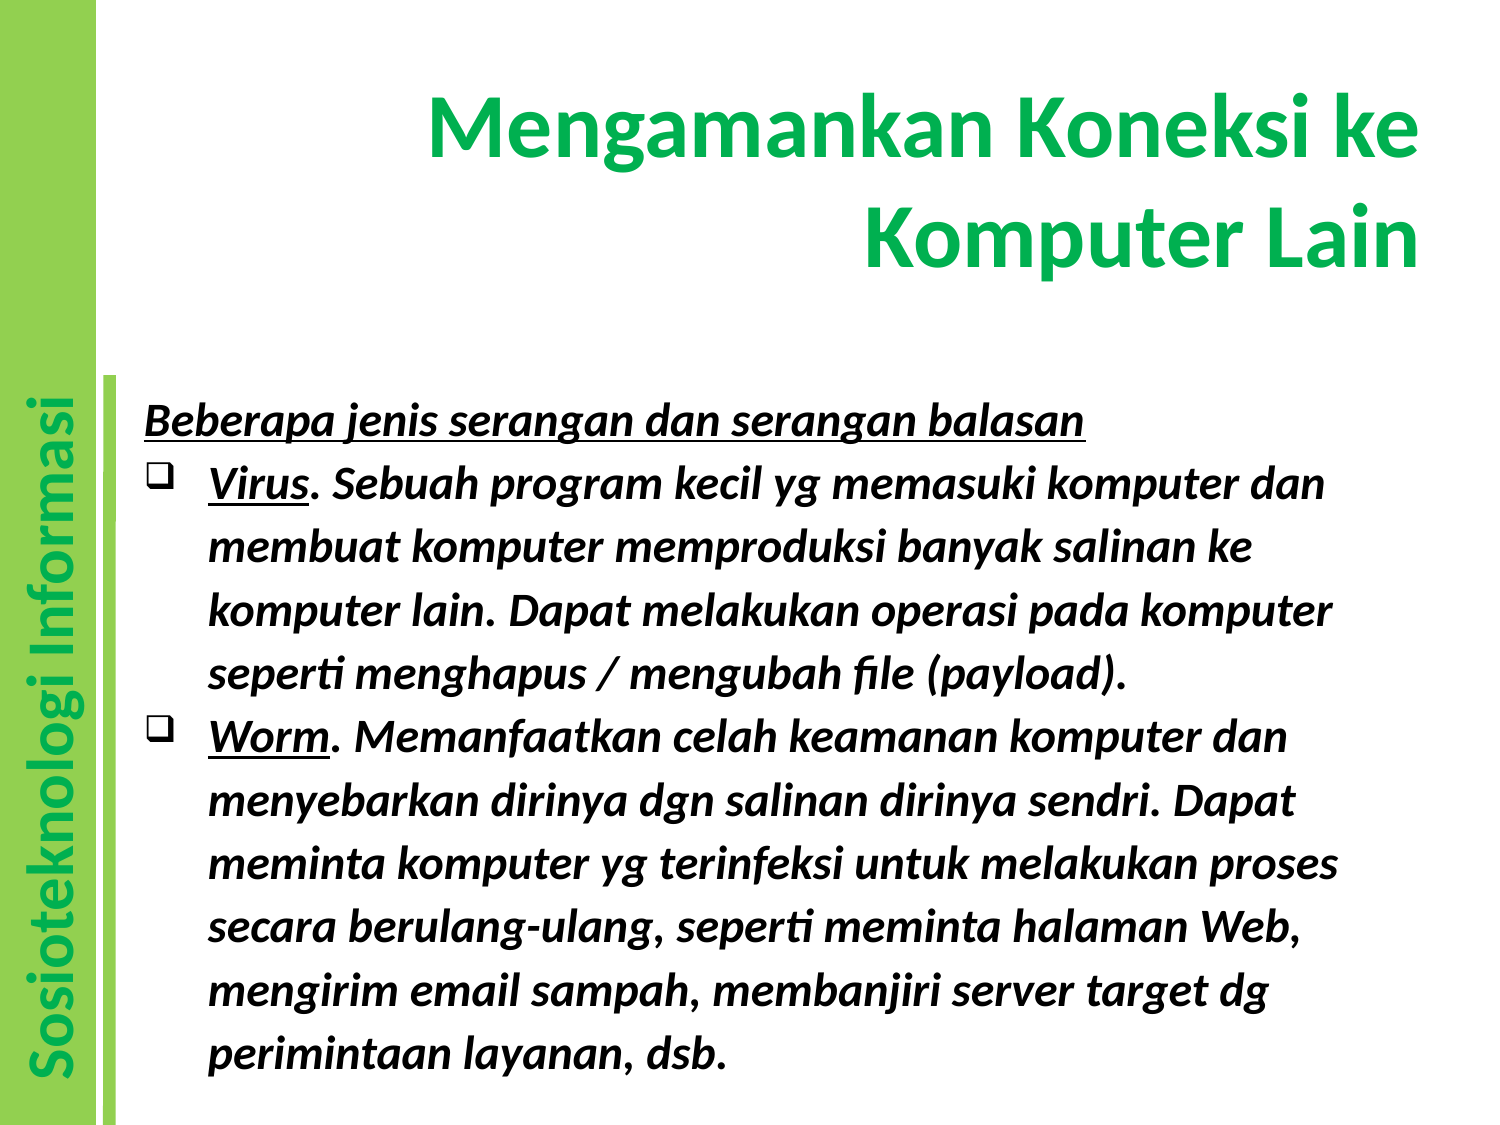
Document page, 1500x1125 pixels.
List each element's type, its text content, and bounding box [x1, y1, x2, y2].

text_box Beberapa jenis serangan dan serangan balasan Virus. Sebuah program kecil yg memasuki komputer dan membuat komputer memproduksi banyak salinan ke komputer lain. Dapat melakukan operasi pada komputer seperti menghapus / mengubah file (payload). Worm. Memanfaatkan celah keamanan komputer dan menyebarkan dirinya dgn salinan dirinya sendri. Dapat meminta komputer yg terinfeksi untuk melakukan proses secara berulang-ulang, seperti meminta halaman Web, mengirim email sampah, membanjiri server target dg perimintaan layanan, dsb. [128, 375, 1465, 1090]
title Mengamankan Koneksi ke Komputer Lain [93, 58, 1437, 293]
